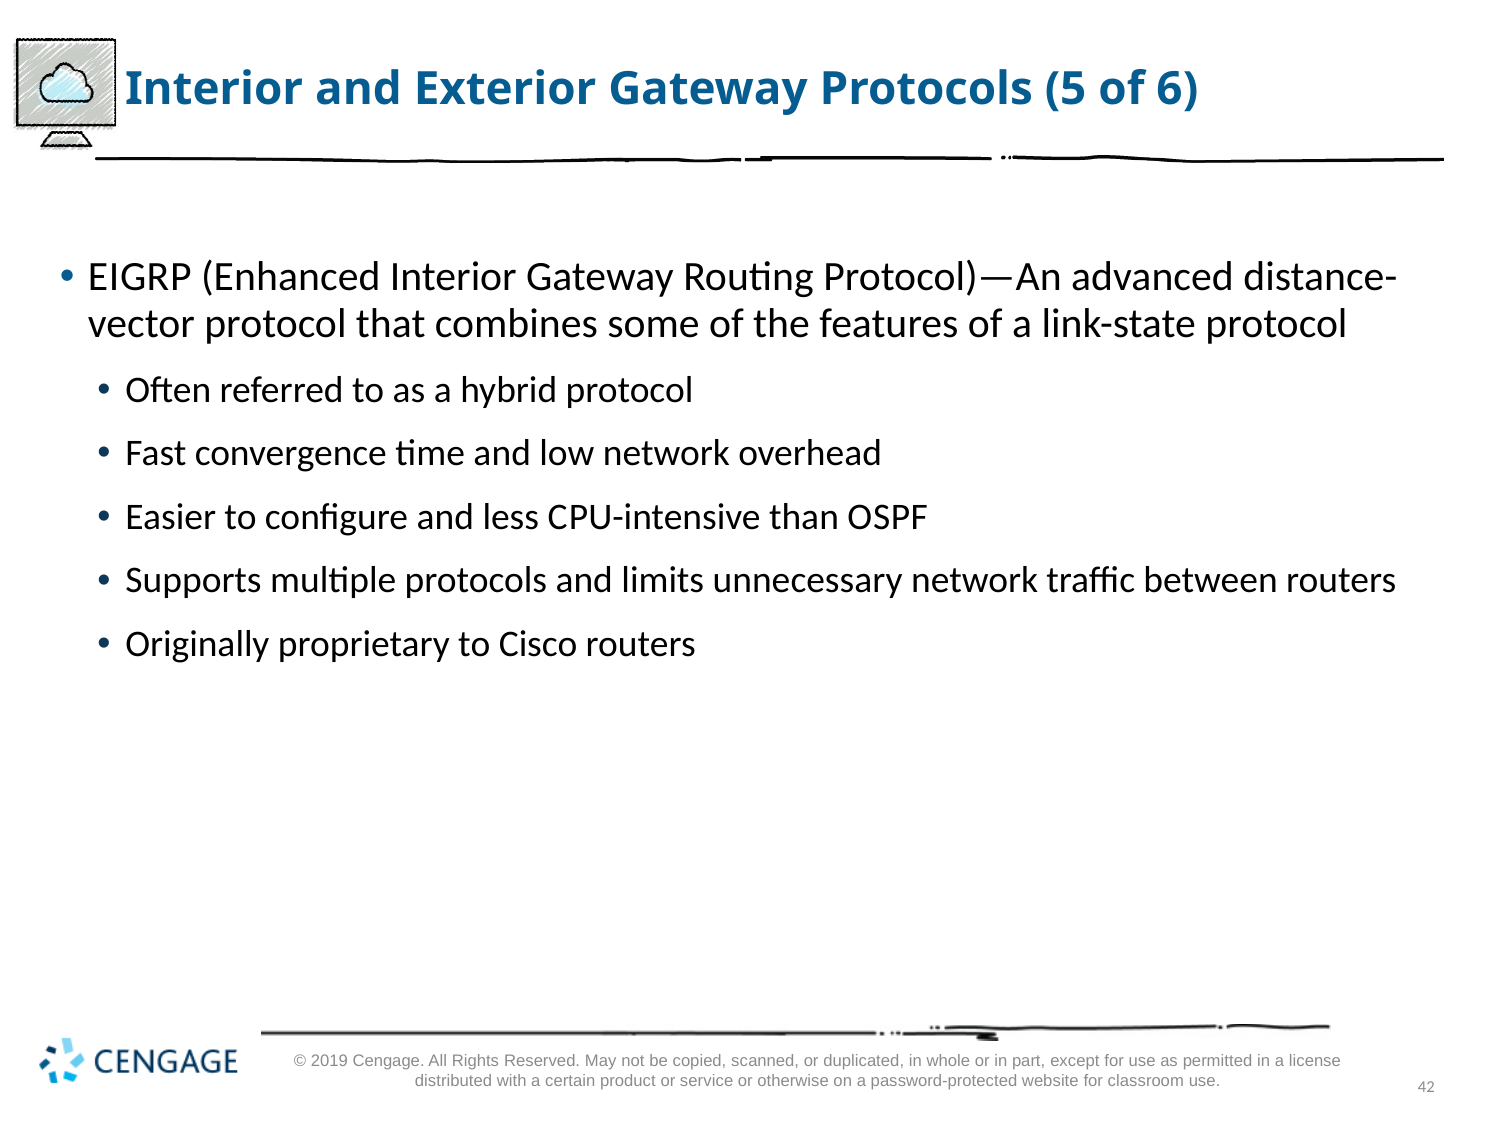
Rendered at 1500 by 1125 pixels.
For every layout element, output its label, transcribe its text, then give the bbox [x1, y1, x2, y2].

picture [95, 155, 1444, 163]
picture [261, 1024, 1331, 1041]
list E I G R P (Enhanced Interior Gateway Routing Protocol)—An advanced distance-vector protocol that combines some of the features of a link-state protocol Often referred to as a hybrid protocol Fast convergence time and low network overhead Easier to configure and less C P U-intensive than O S P F Supports multiple protocols and limits unnecessary network traffic between routers Originally proprietary to Cisco routers [59, 252, 1441, 670]
picture [13, 36, 117, 151]
picture [19, 1024, 250, 1096]
footer © 2019 Cengage. All Rights Reserved. May not be copied, scanned, or duplicated, in whole or in part, except for use as permitted in a license distributed with a certain product or service or otherwise on a password-protected website for classroom use. [262, 1050, 1375, 1091]
title Interior and Exterior Gateway Protocols (5 of 6) [125, 66, 1442, 116]
